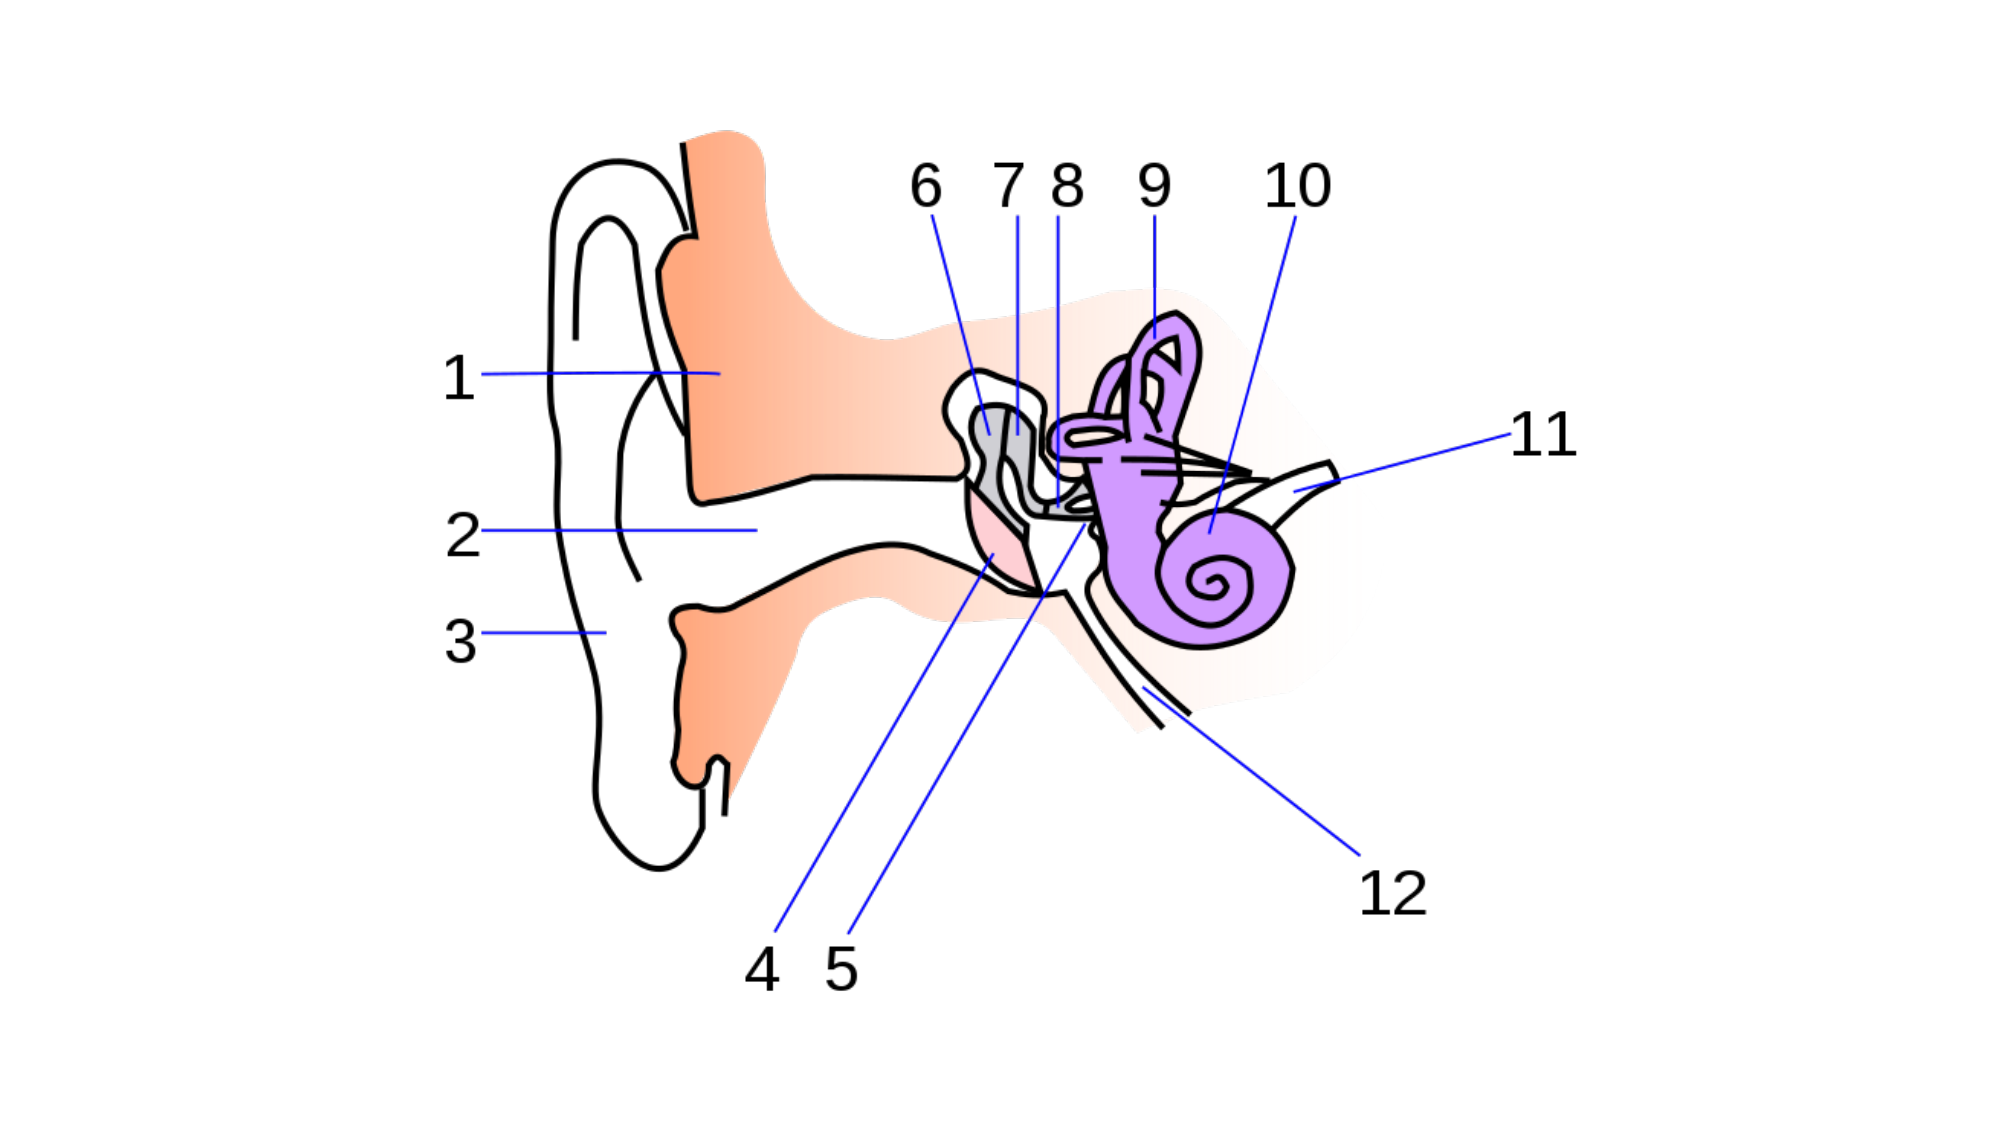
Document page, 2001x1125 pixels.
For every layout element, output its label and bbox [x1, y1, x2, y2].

list [419, 105, 1581, 1020]
